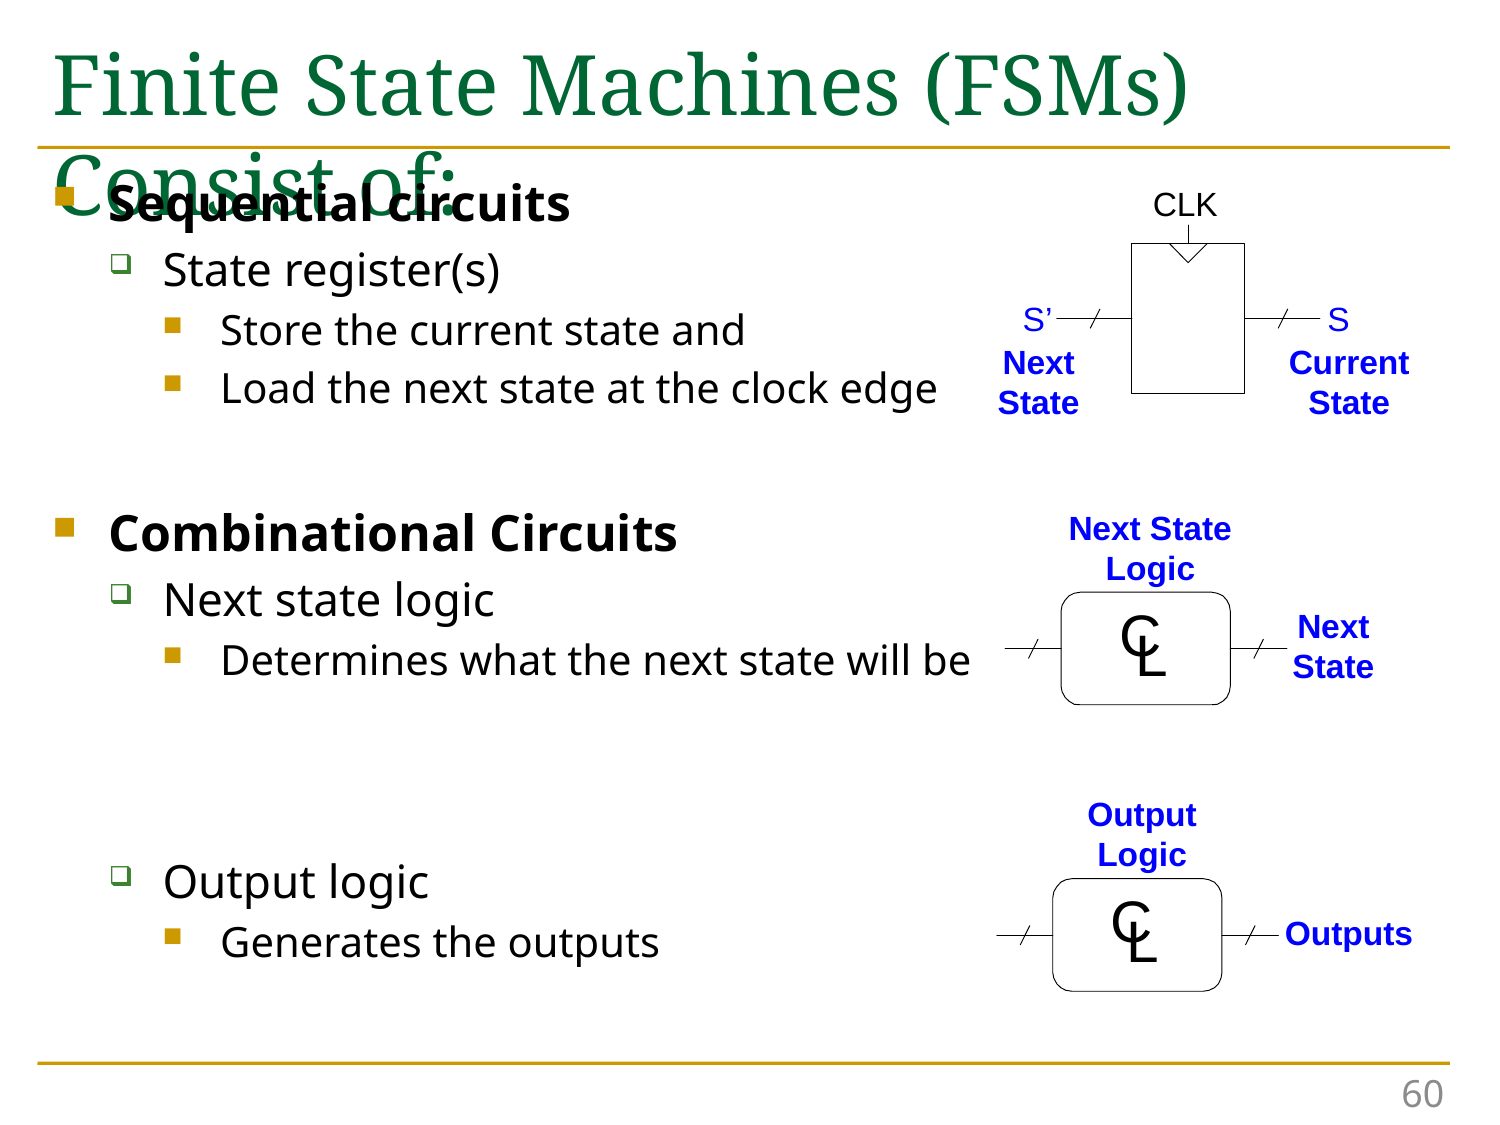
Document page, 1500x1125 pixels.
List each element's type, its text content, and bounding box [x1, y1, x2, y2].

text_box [999, 499, 1422, 740]
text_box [949, 175, 1438, 432]
title Finite State Machines (FSMs) Consist of: [37, 24, 1450, 163]
list Sequential circuits State register(s) Store the current state and Load the next state at the clock edge Combinational Circuits Next state logic Determines what the next state will be Output logic Generates the outputs [37, 163, 1450, 1016]
slide_number 60 [1121, 1066, 1460, 1125]
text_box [990, 786, 1438, 1027]
